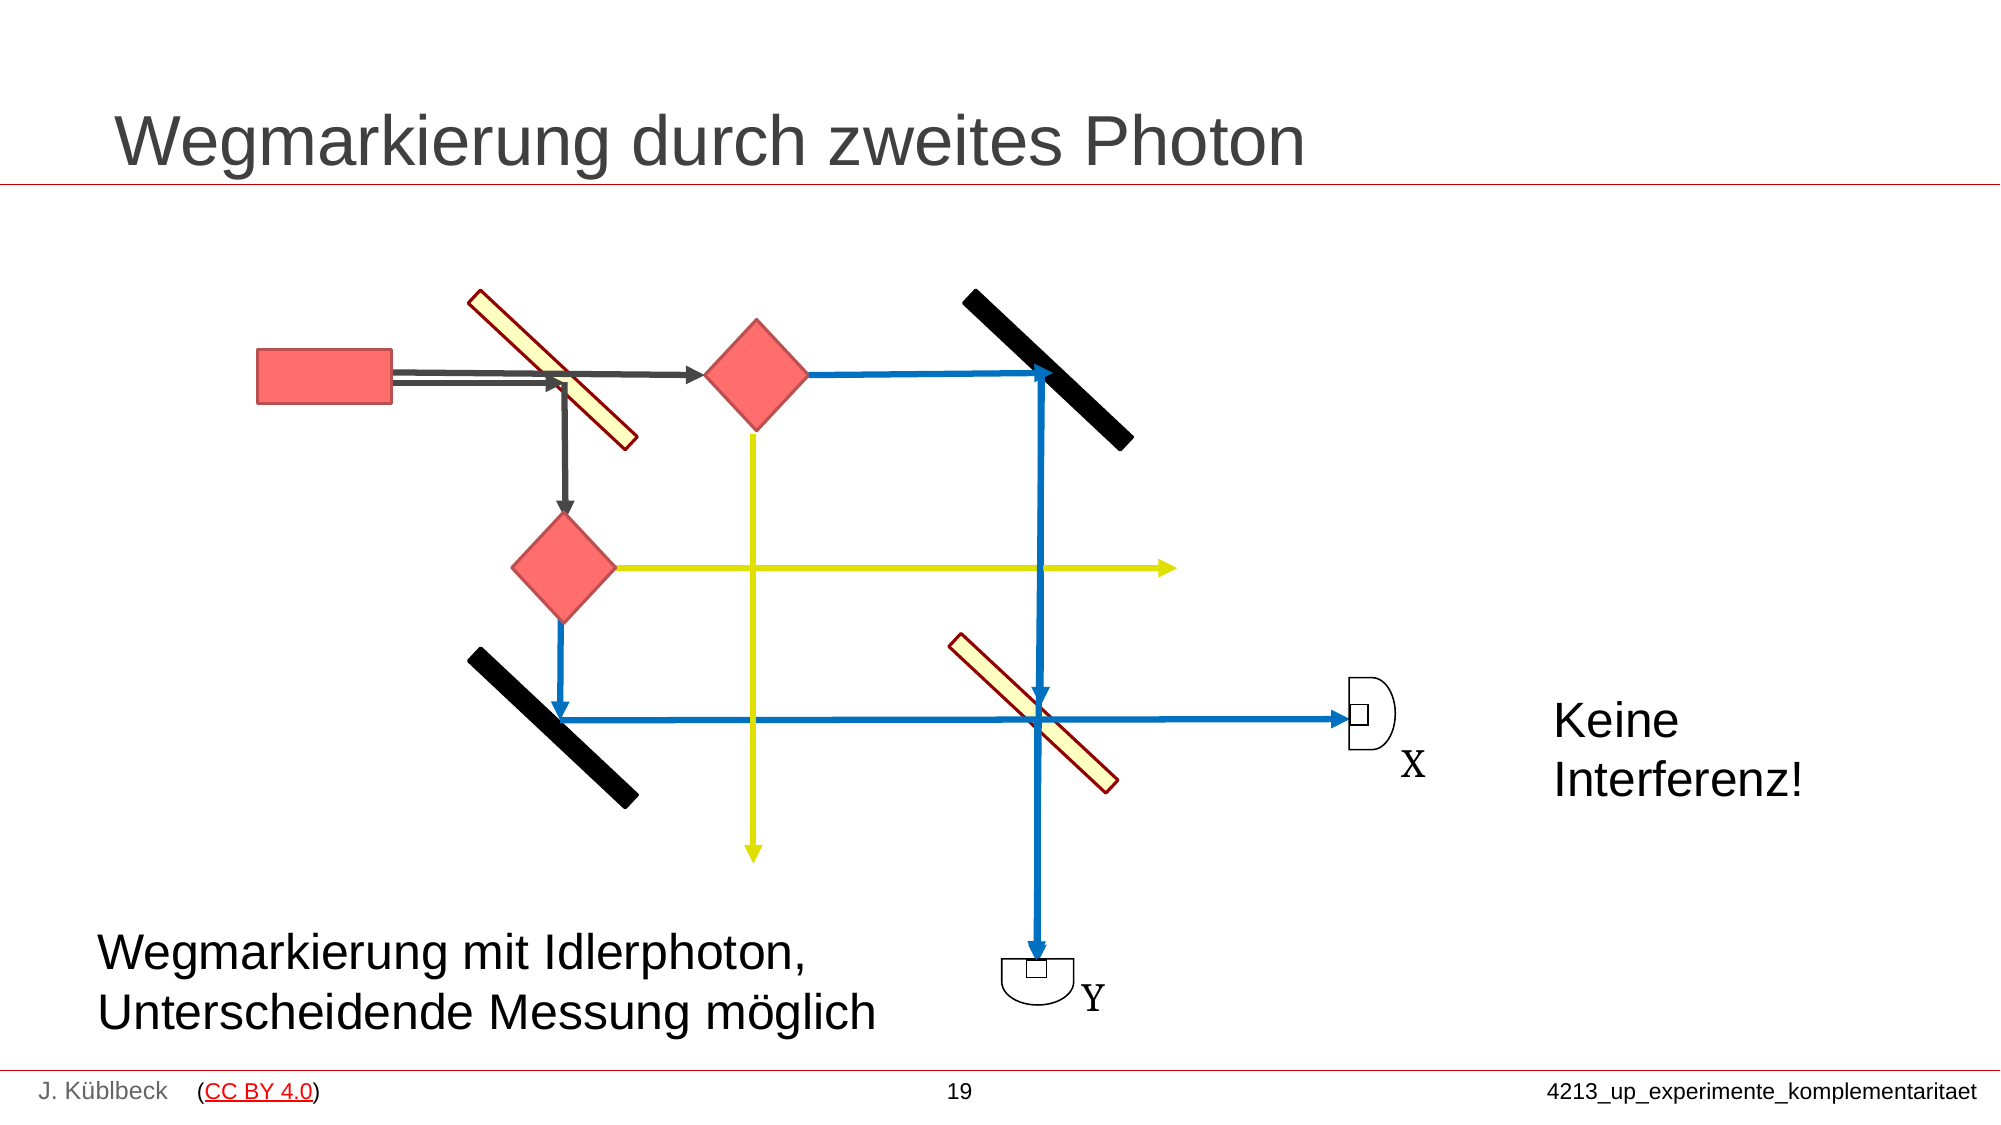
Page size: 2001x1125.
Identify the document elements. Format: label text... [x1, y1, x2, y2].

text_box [1014, 945, 1061, 1019]
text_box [759, 718, 1029, 722]
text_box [558, 618, 562, 722]
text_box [1036, 376, 1043, 961]
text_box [566, 718, 747, 722]
text_box Wegmarkierung mit Idlerphoton, Unterscheidende Messung möglich [64, 255, 1557, 1064]
text_box Keine Interferenz! [1520, 614, 1946, 815]
text_box [39, 254, 1532, 1063]
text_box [808, 372, 1054, 376]
title Wegmarkierung durch zweites Photon [99, 90, 1900, 185]
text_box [361, 371, 705, 376]
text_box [1049, 718, 1351, 722]
